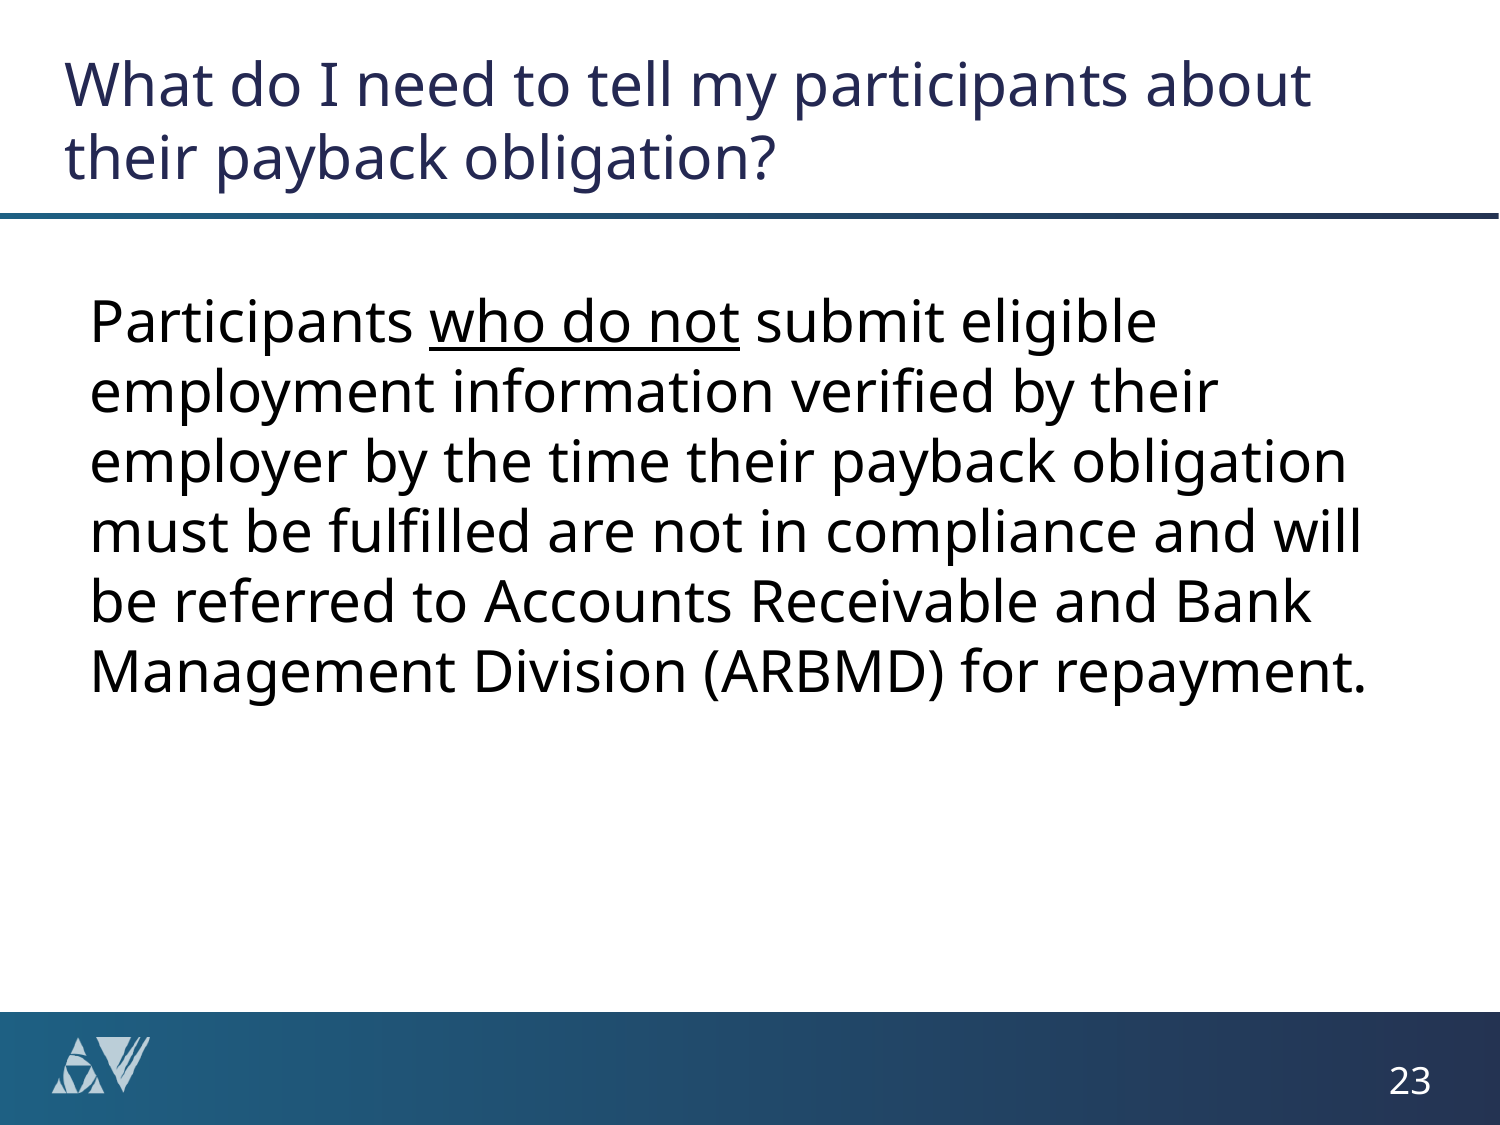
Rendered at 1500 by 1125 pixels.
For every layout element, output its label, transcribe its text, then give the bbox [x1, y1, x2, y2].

title What do I need to tell my participants about their payback obligation? [50, 37, 1438, 200]
text_box Participants who do not submit eligible employment information verified by their employer by the time their payback obligation must be fulfilled are not in compliance and will be referred to Accounts Receivable and Bank Management Division (ARBMD) for repayment. [74, 276, 1413, 712]
slide_number 23 [1374, 1050, 1462, 1091]
picture [50, 1037, 150, 1094]
